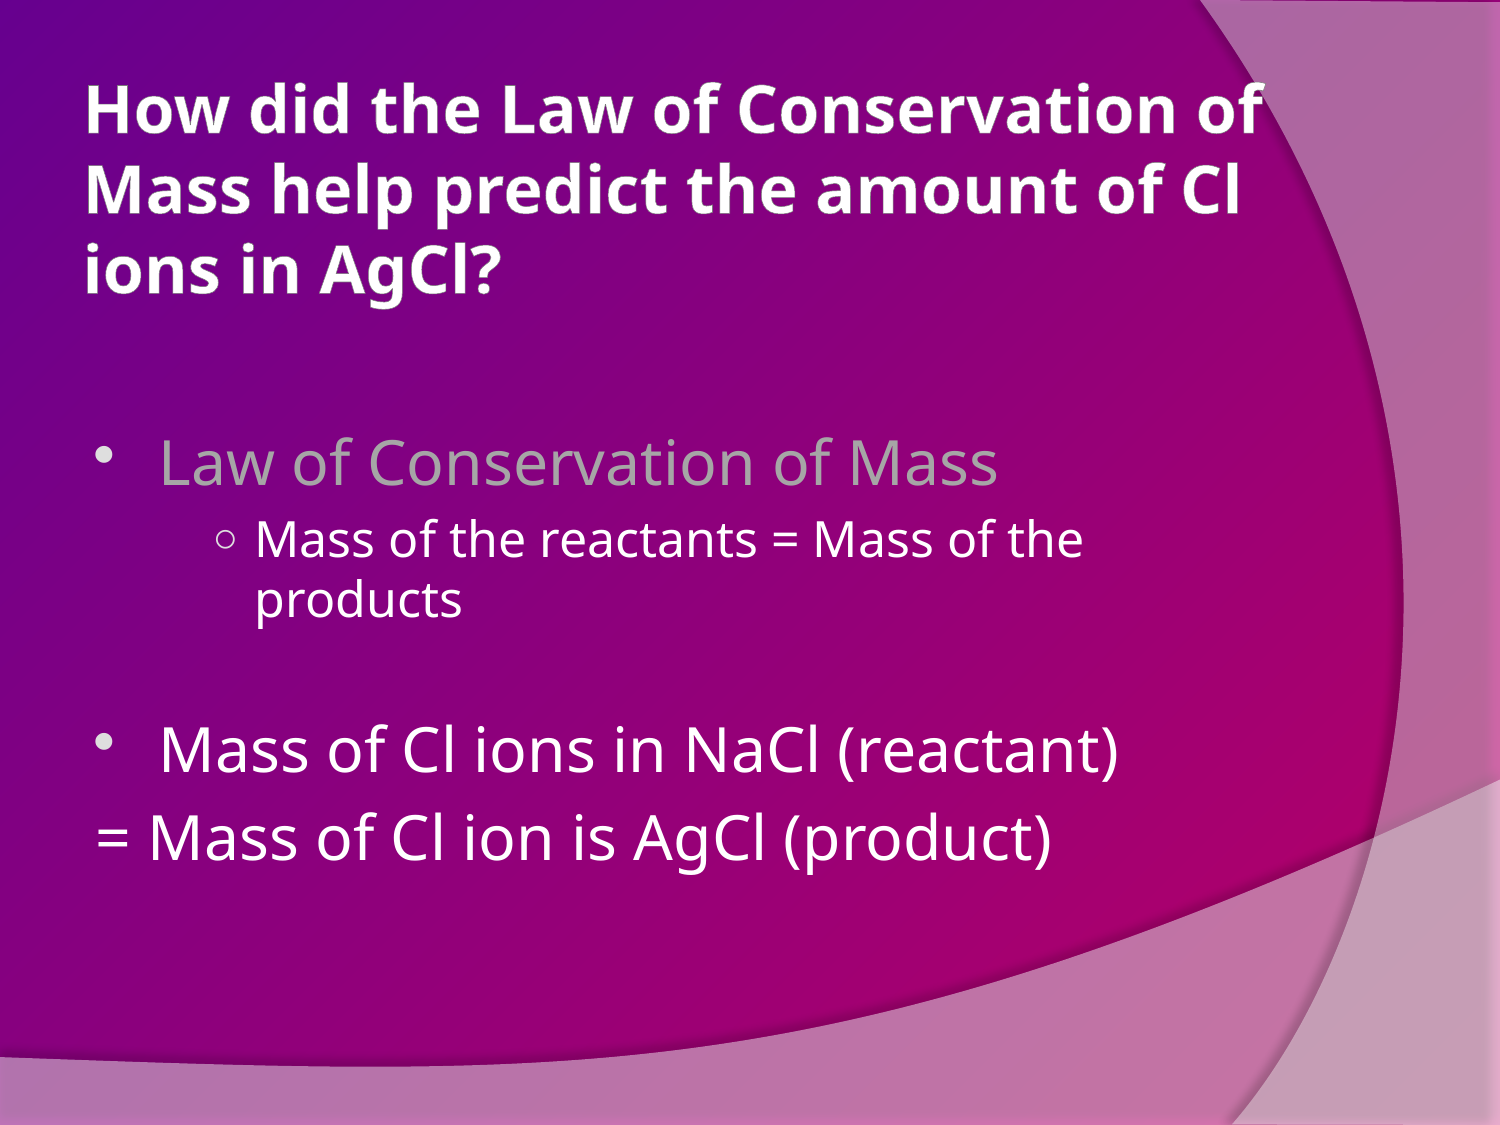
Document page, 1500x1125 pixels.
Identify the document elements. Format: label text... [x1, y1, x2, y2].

title How did the Law of Conservation of Mass help predict the amount of Cl ions in AgCl? [75, 45, 1300, 328]
list Law of Conservation of Mass Mass of the reactants = Mass of the products Mass of Cl ions in NaCl (reactant) = Mass of Cl ion is AgCl (product) [75, 328, 1300, 1005]
